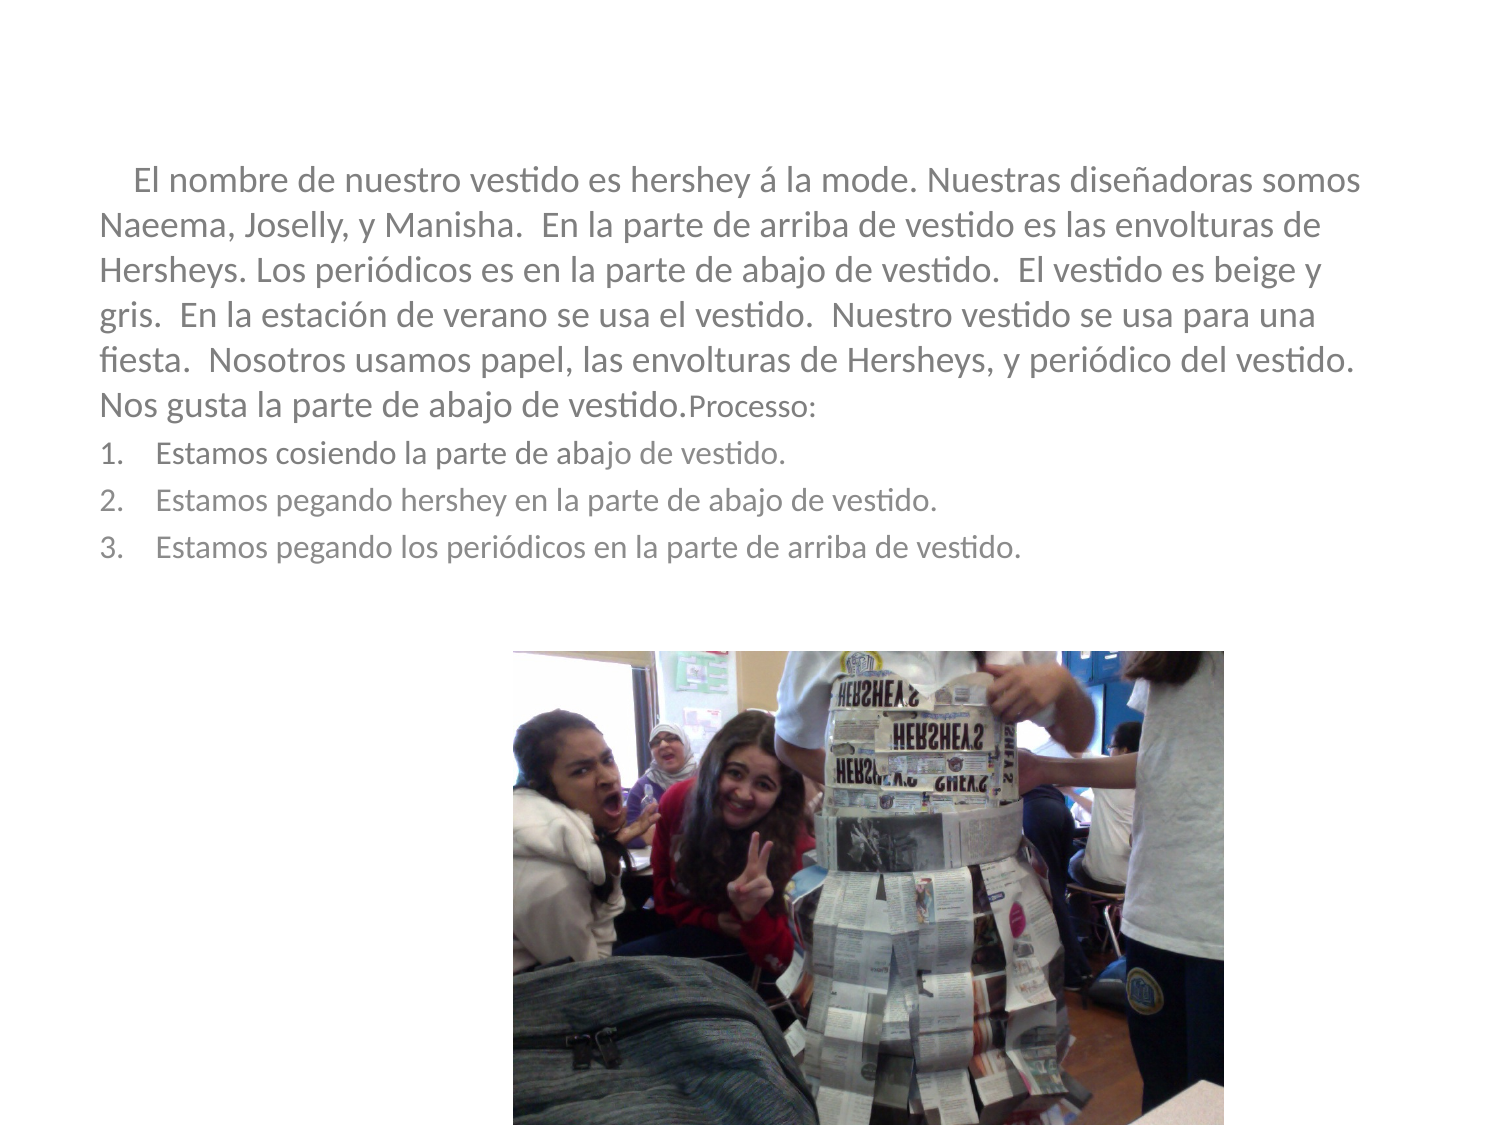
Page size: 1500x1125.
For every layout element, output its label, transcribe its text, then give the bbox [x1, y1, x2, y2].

subtitle El nombre de nuestro vestido es hershey á la mode. Nuestras diseñadoras somos Naeema, Joselly, y Manisha. En la parte de arriba de vestido es las envolturas de Hersheys. Los periódicos es en la parte de abajo de vestido. El vestido es beige y gris. En la estación de verano se usa el vestido. Nuestro vestido se usa para una fiesta. Nosotros usamos papel, las envolturas de Hersheys, y periódico del vestido. Nos gusta la parte de abajo de vestido. Processo: Estamos cosiendo la parte de abajo de vestido. Estamos pegando hershey en la parte de abajo de vestido. Estamos pegando los periódicos en la parte de arriba de vestido. [84, 147, 1388, 1030]
picture [513, 651, 1225, 1125]
